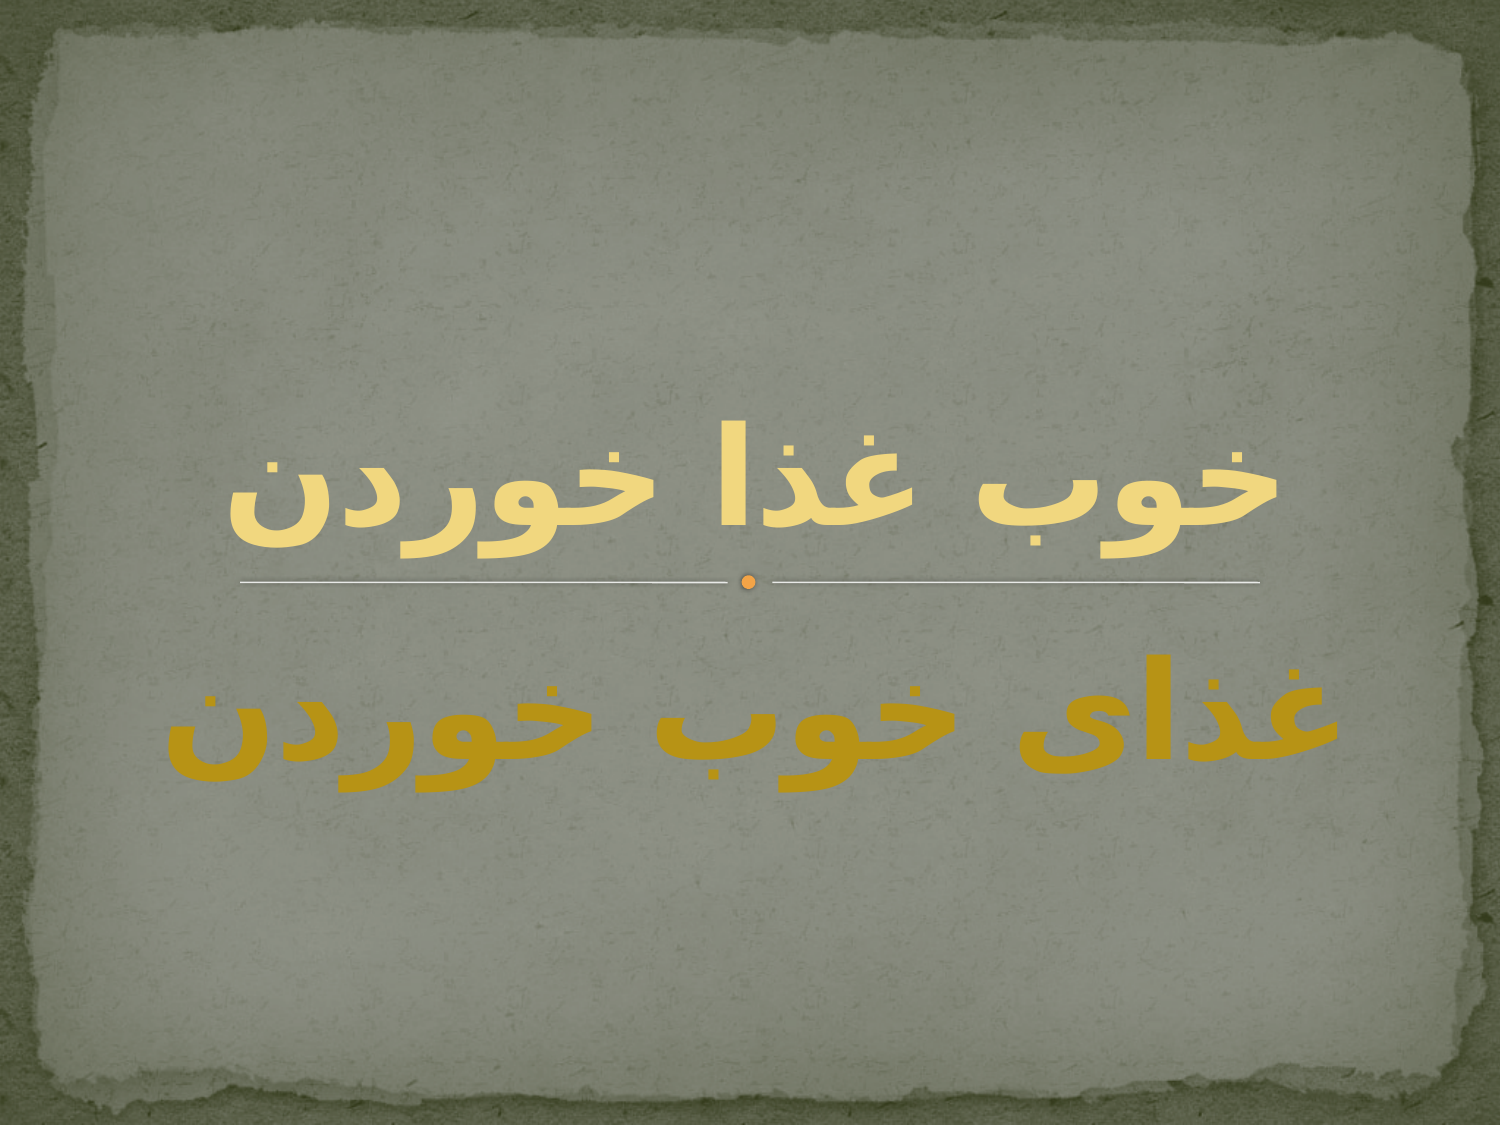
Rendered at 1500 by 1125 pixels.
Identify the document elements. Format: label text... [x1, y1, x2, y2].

subtitle غذای خوب خوردن [74, 606, 1438, 795]
title خوب غذا خوردن [74, 235, 1438, 561]
